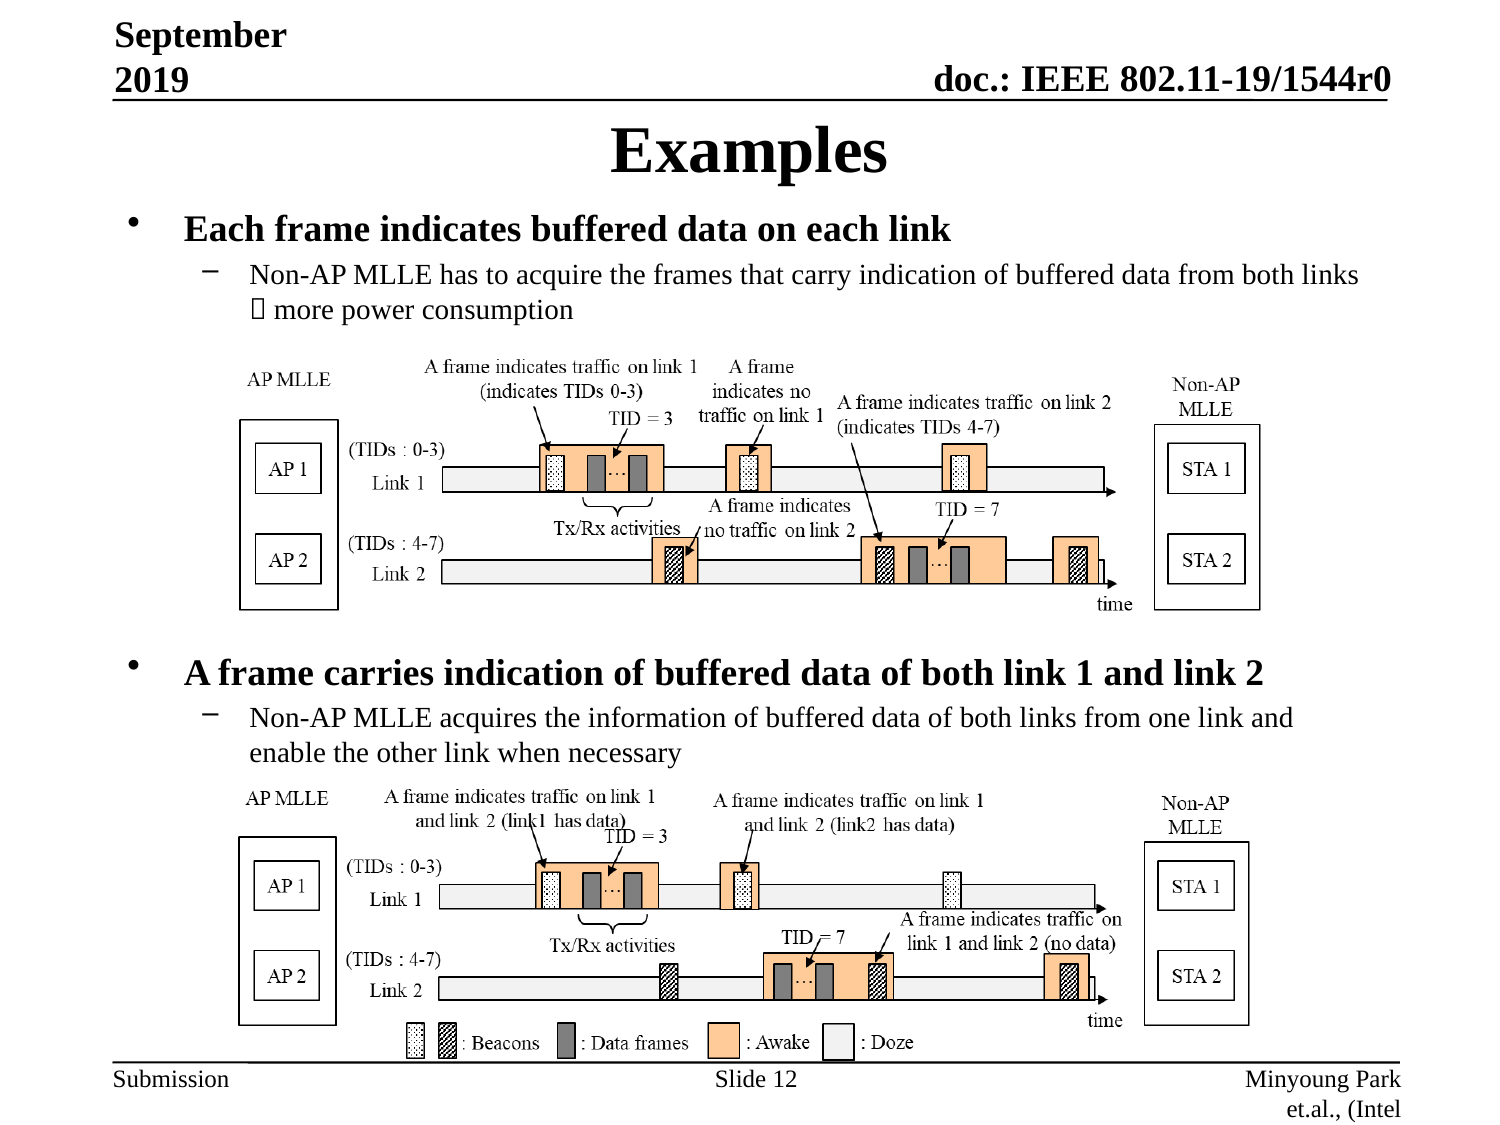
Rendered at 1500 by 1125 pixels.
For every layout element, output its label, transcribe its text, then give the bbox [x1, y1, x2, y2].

slide_number Slide 12 [712, 1073, 800, 1093]
list Each frame indicates buffered data on each link Non-AP MLLE has to acquire the frames that carry indication of buffered data from both links  more power consumption A frame carries indication of buffered data of both link 1 and link 2 Non-AP MLLE acquires the information of buffered data of both links from one link and enable the other link when necessary [112, 196, 1388, 1002]
picture [229, 777, 1259, 1066]
footer Minyoung Park et.al., (Intel Corporation) [1186, 1061, 1402, 1093]
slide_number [114, 54, 309, 101]
title Examples [112, 112, 1388, 179]
picture [230, 346, 1269, 628]
